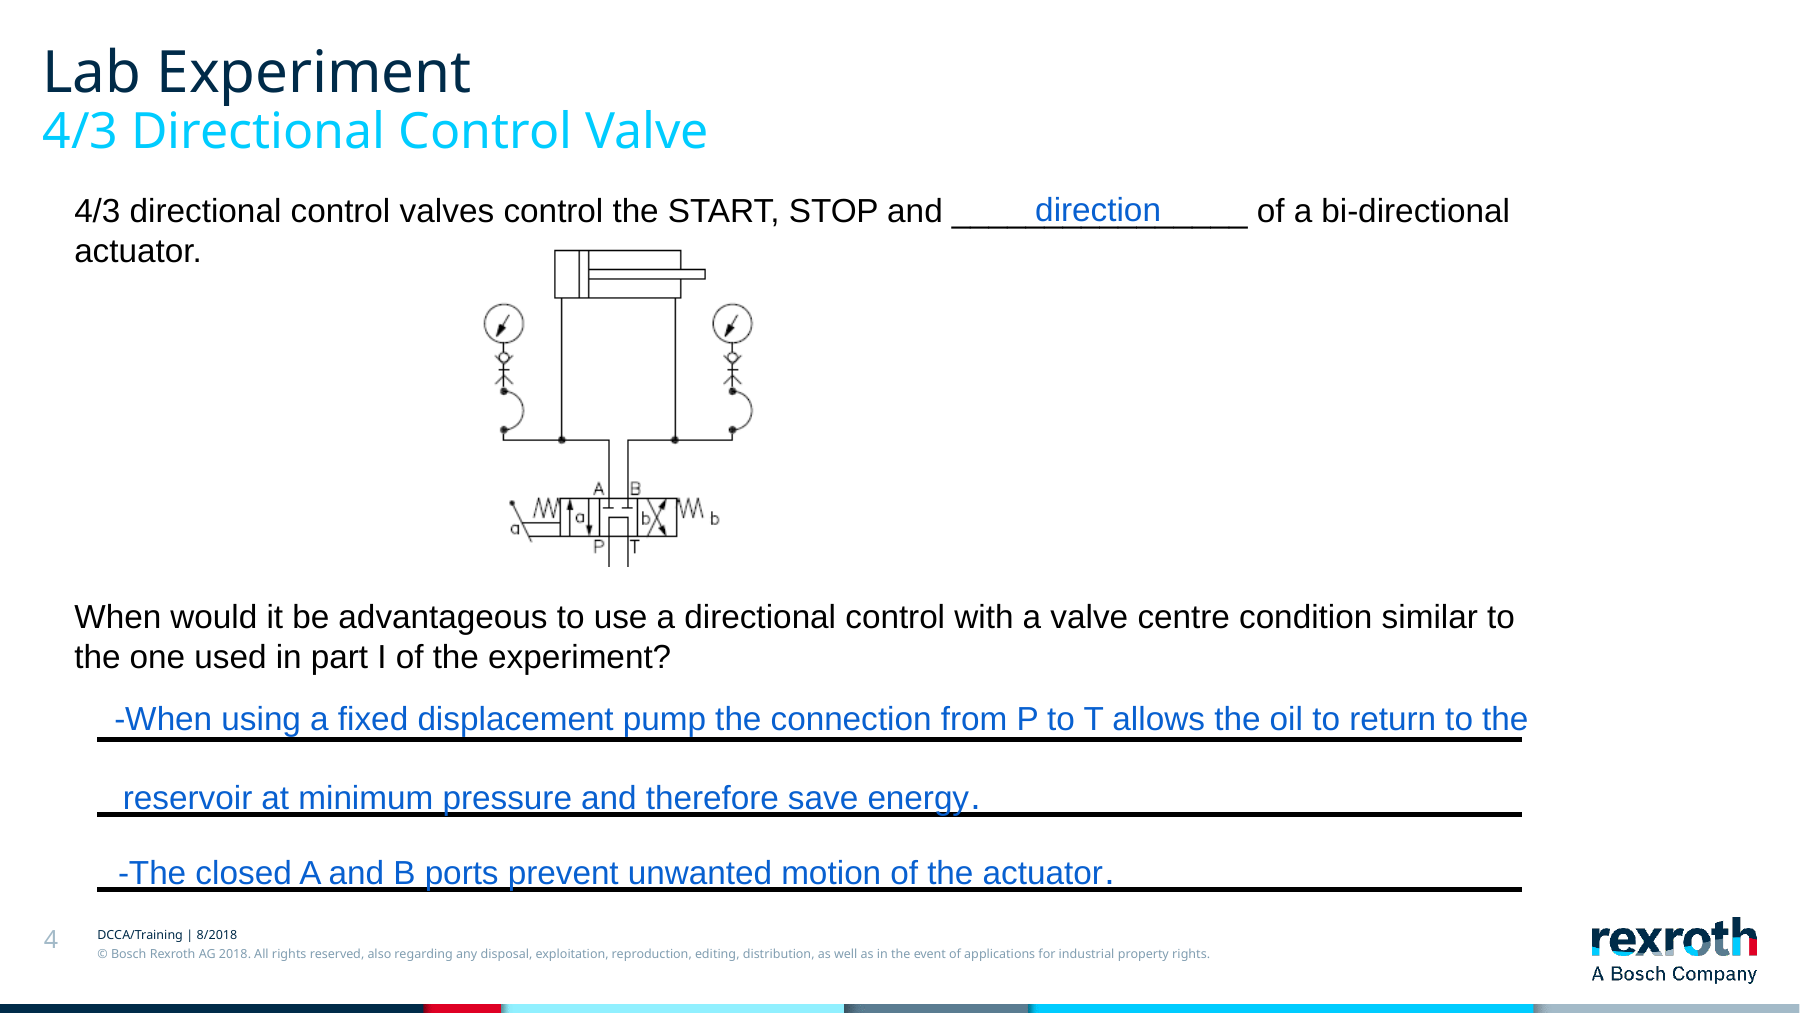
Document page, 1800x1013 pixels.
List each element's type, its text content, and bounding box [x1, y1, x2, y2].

title 4/3 Directional Control Valve [42, 106, 1758, 170]
text_box -The closed A and B ports prevent unwanted motion of the actuator. [103, 839, 1130, 889]
text_box reservoir at minimum pressure and therefore save energy. [108, 764, 996, 814]
text_box When would it be advantageous to use a directional control with a valve centre condition similar to the one used in part I of the experiment? [59, 588, 1560, 683]
text_box -The closed A and B ports prevent unwanted motion of the actuator. [103, 890, 1130, 900]
text_box Lab Experiment [42, 42, 1758, 106]
picture [354, 239, 928, 567]
picture [1588, 913, 1760, 987]
text_box -When using a fixed displacement pump the connection from P to T allows the oil to return to the [99, 689, 1546, 745]
text_box 4/3 directional control valves control the START, STOP and ________________ of a bi-directional actuator. [59, 181, 1560, 277]
text_box direction [1020, 181, 1177, 236]
text_box DCCA/Training | 8/2018 [97, 925, 1599, 944]
text_box reservoir at minimum pressure and therefore save energy. [108, 815, 996, 825]
text_box © Bosch Rexroth AG 2018. All rights reserved, also regarding any disposal, exploitation, reproduction, editing, distribution, as well as in the event of applications for industrial property rights. [97, 944, 1599, 980]
picture [1534, 1004, 1800, 1013]
picture [0, 1004, 1027, 1013]
text_box 4 [43, 923, 92, 991]
